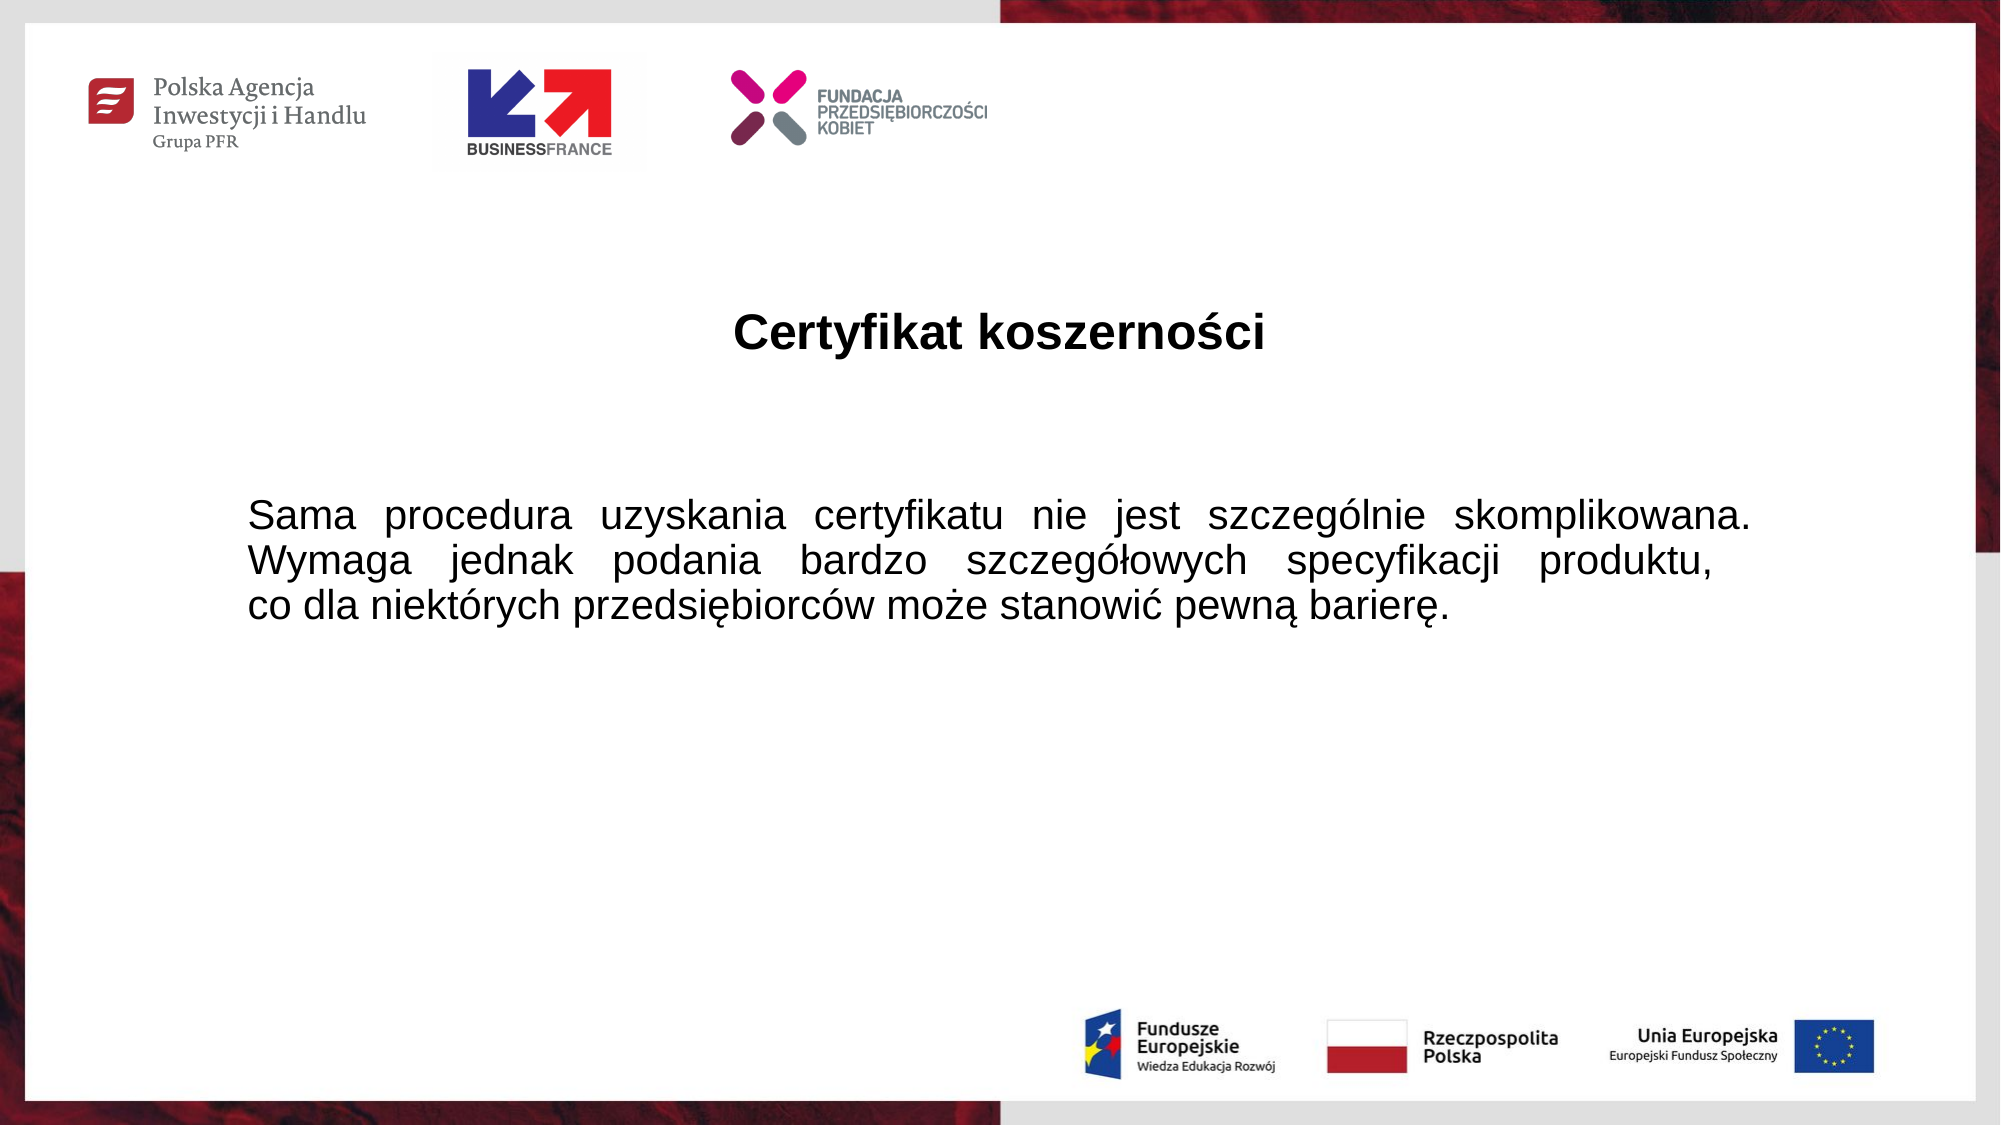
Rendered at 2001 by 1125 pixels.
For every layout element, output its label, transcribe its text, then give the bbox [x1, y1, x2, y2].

list Sama procedura uzyskania certyfikatu nie jest szczególnie skomplikowana. Wymaga jednak podania bardzo szczegółowych specyfikacji produktu, co dla niektórych przedsiębiorców może stanowić pewną barierę. [232, 485, 1768, 1125]
picture [0, 0, 2001, 1125]
title Certyfikat koszerności [137, 224, 1863, 443]
